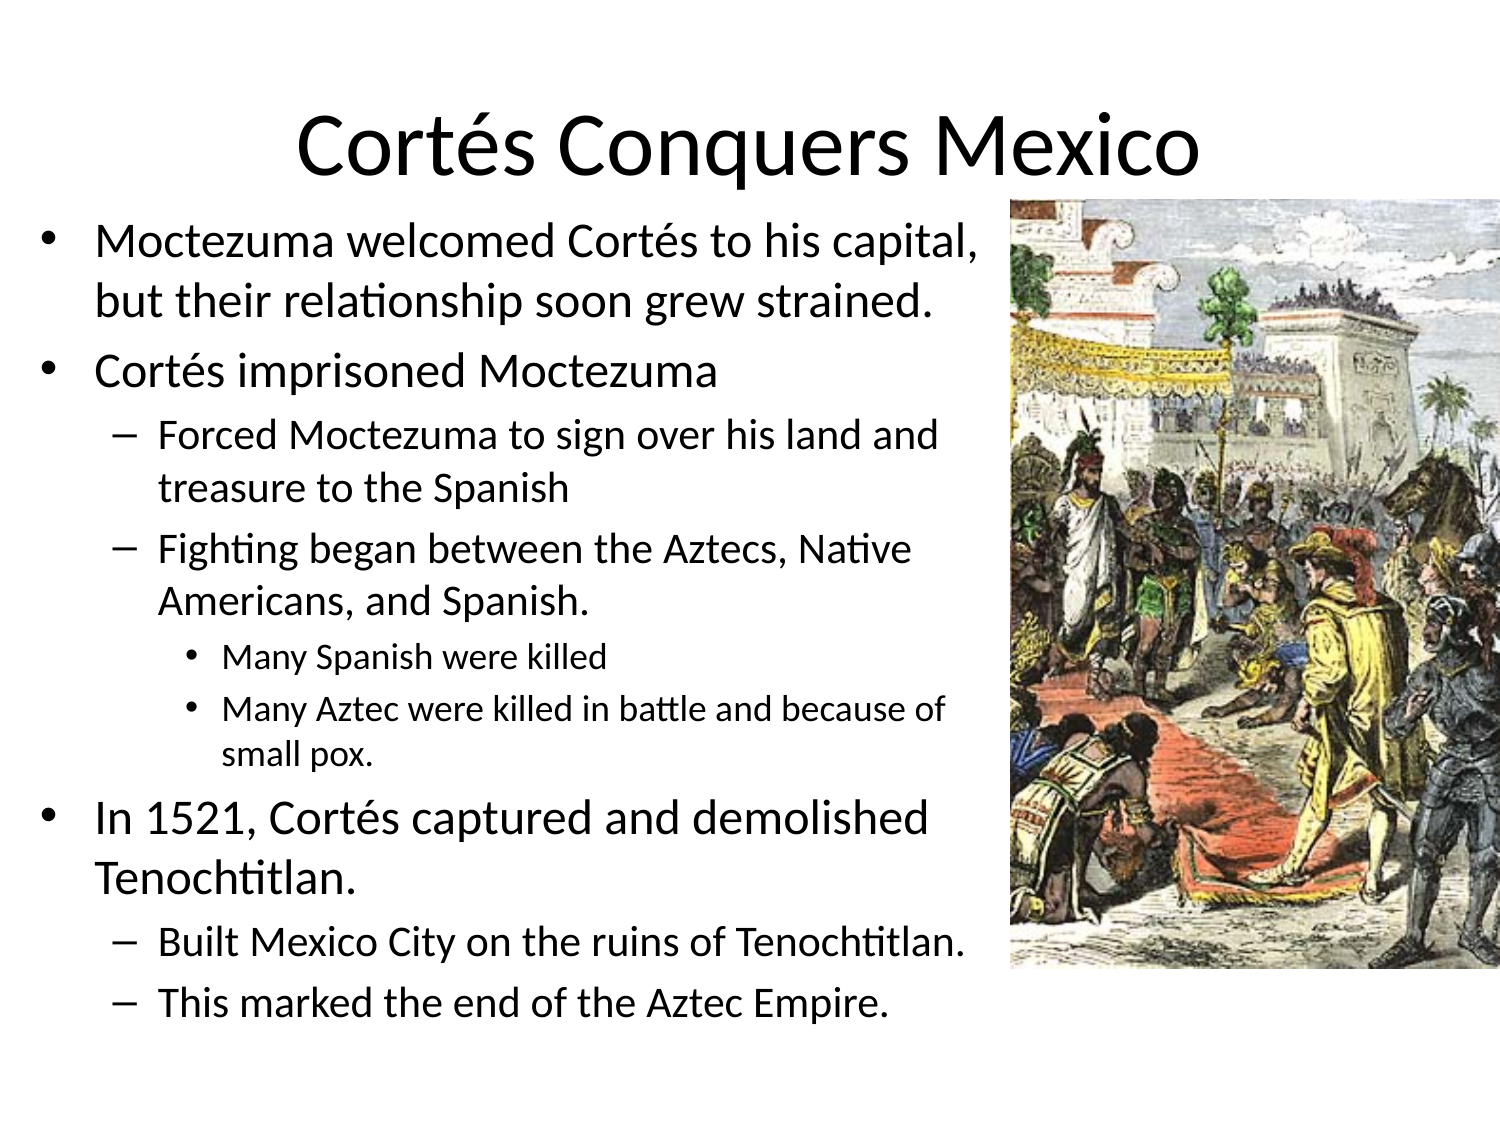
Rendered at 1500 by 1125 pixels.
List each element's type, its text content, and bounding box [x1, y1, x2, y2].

title Cortés Conquers Mexico [75, 45, 1425, 233]
picture [1009, 199, 1500, 969]
list Moctezuma welcomed Cortés to his capital, but their relationship soon grew strained. Cortés imprisoned Moctezuma Forced Moctezuma to sign over his land and treasure to the Spanish Fighting began between the Aztecs, Native Americans, and Spanish. Many Spanish were killed Many Aztec were killed in battle and because of small pox. In 1521, Cortés captured and demolished Tenochtitlan. Built Mexico City on the ruins of Tenochtitlan. This marked the end of the Aztec Empire. [24, 200, 1000, 1125]
